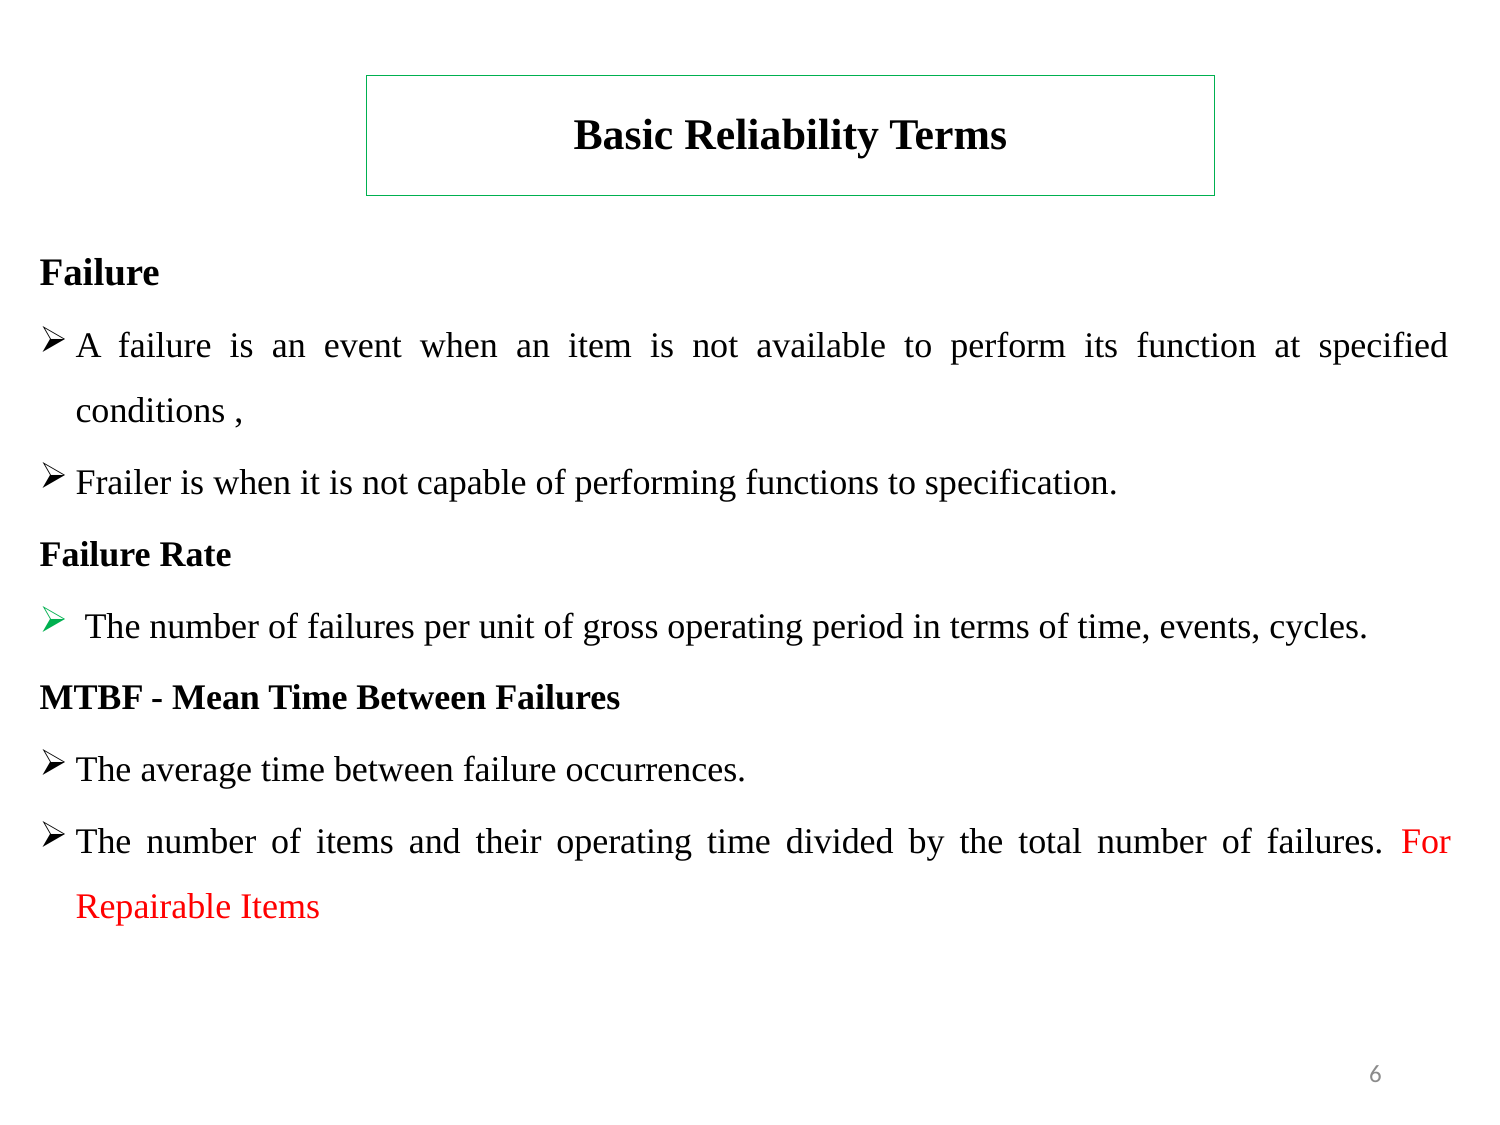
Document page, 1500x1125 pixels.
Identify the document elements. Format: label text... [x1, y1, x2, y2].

slide_number 6 [1059, 1042, 1397, 1103]
title Basic Reliability Terms [366, 75, 1215, 196]
list Failure A failure is an event when an item is not available to perform its function at specified conditions , Frailer is when it is not capable of performing functions to specification. Failure Rate The number of failures per unit of gross operating period in terms of time, events, cycles. MTBF - Mean Time Between Failures The average time between failure occurrences. The number of items and their operating time divided by the total number of failures. For Repairable Items [24, 215, 1466, 939]
